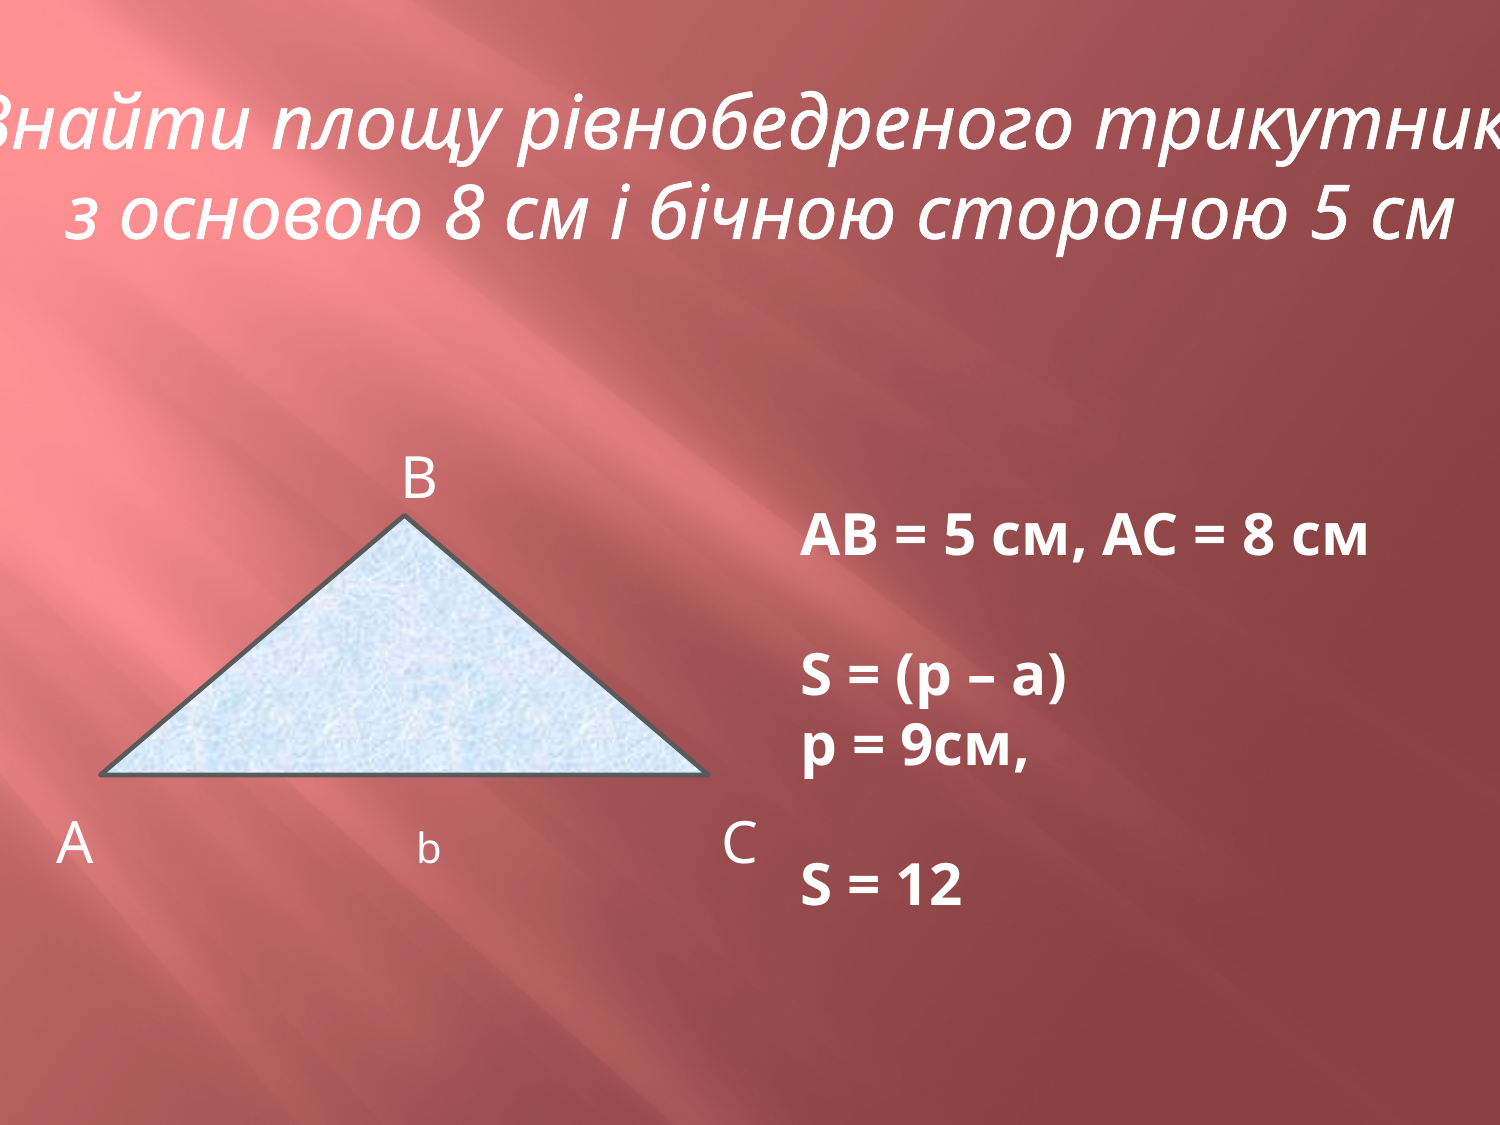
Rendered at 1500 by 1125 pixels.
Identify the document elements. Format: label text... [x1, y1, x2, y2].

list B a a A b C [29, 432, 774, 906]
text_box [98, 513, 711, 778]
text_box Знайти площу рівнобедреного трикутника з основою 8 см і бічною стороною 5 см [0, 66, 1500, 262]
